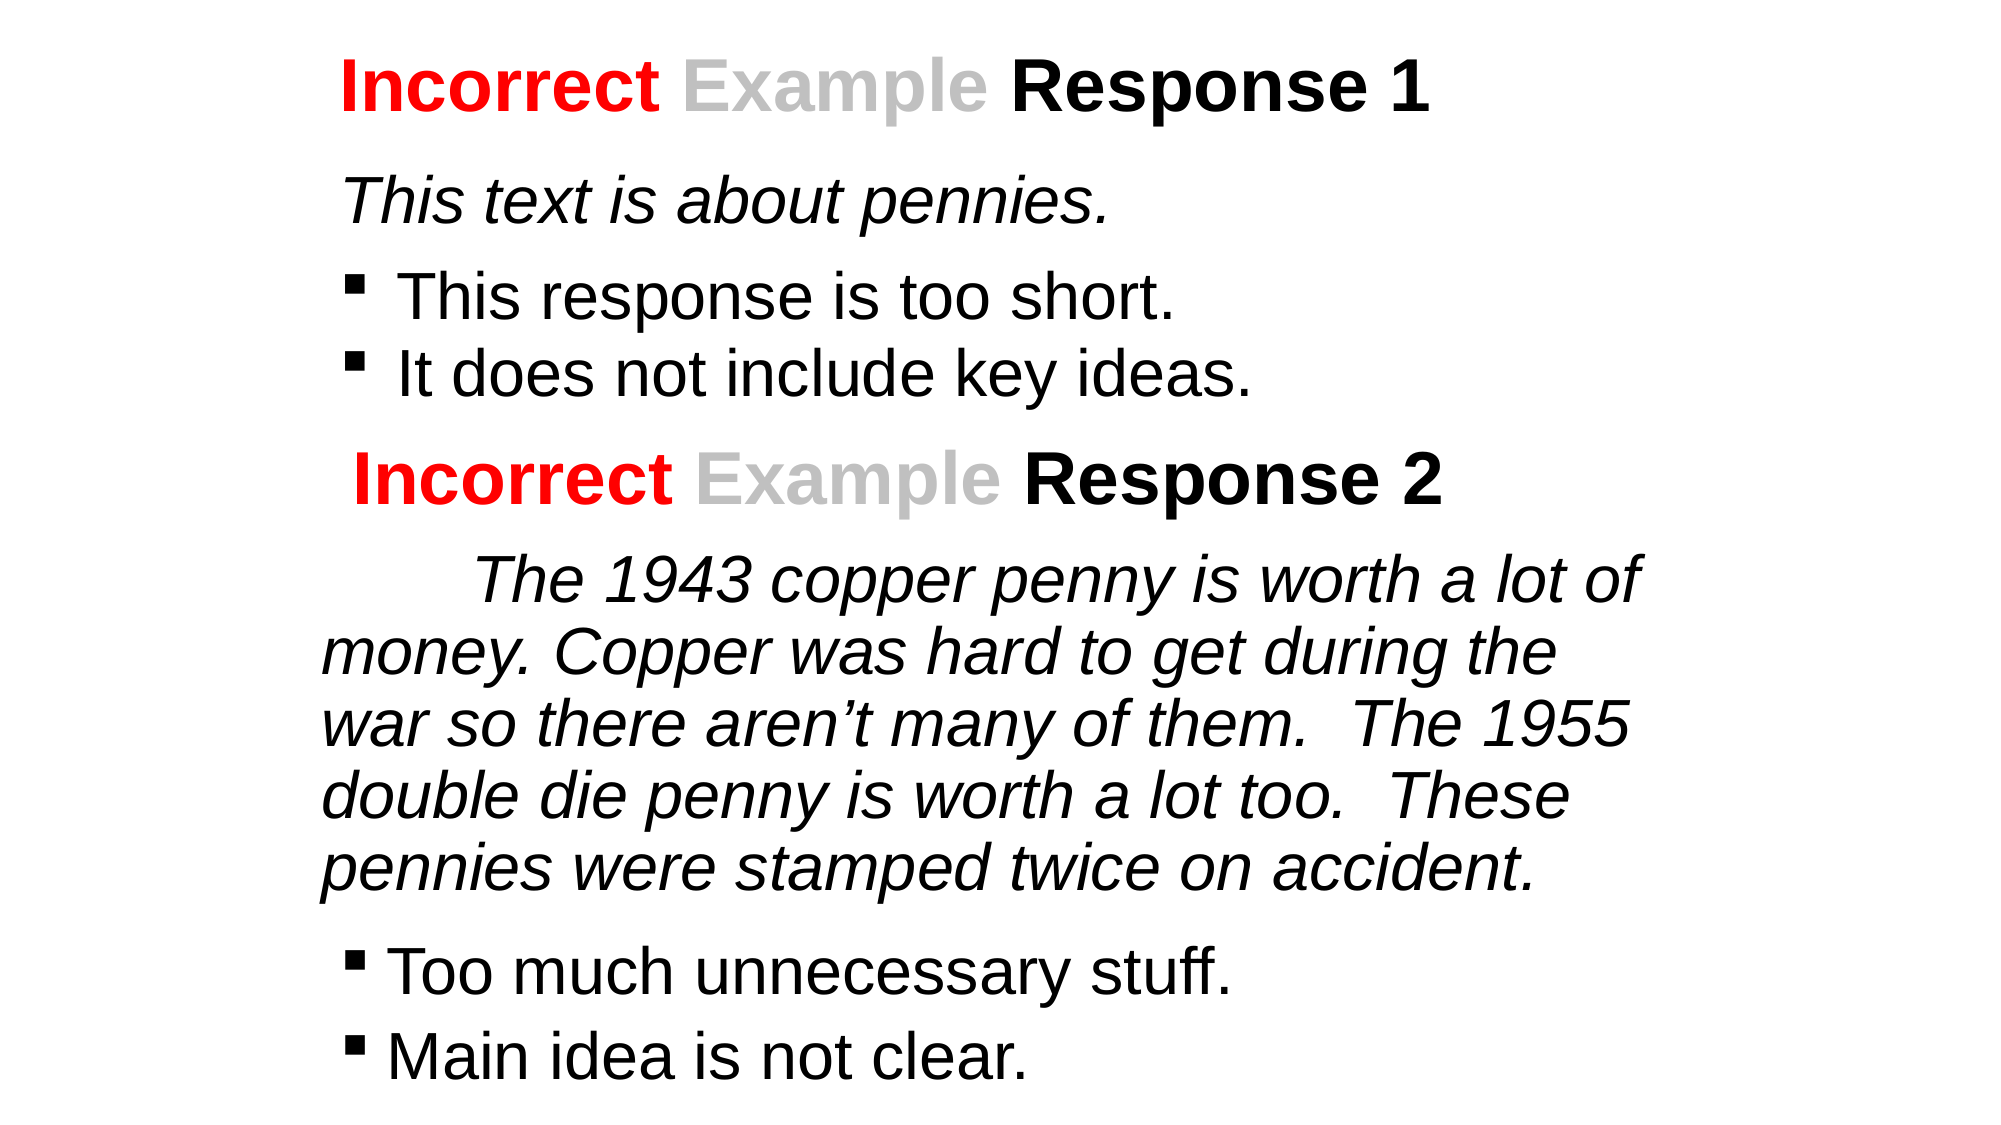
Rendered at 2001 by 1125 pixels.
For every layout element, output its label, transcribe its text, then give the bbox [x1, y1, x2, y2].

list The 1943 copper penny is worth a lot of money. Copper was hard to get during the war so there aren’t many of them. The 1955 double die penny is worth a lot too. These pennies were stamped twice on accident. Too much unnecessary stuff. Main idea is not clear. [249, 537, 1675, 1125]
text_box Incorrect Example Response 1 [324, 12, 1750, 150]
title Incorrect Example Response 2 [337, 438, 1688, 550]
text_box This text is about pennies. This response is too short. It does not include key ideas. [324, 149, 1688, 438]
